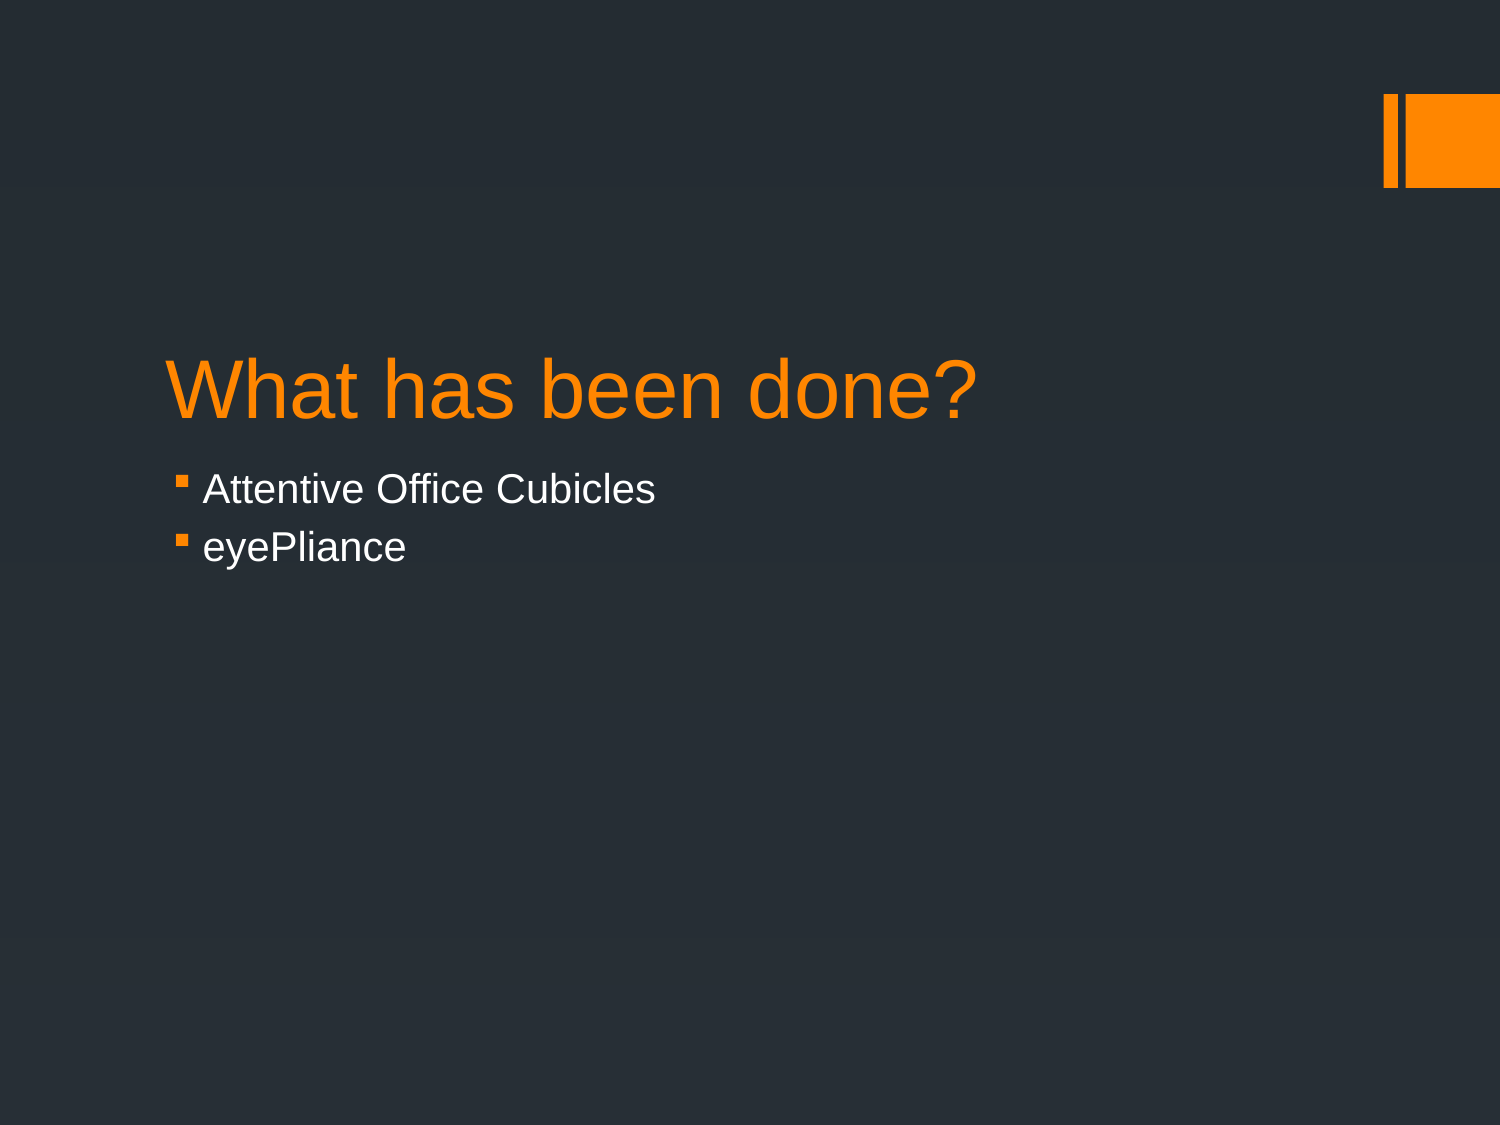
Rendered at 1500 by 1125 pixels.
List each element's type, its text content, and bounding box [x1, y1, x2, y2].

title What has been done? [150, 253, 1350, 443]
list Attentive Office Cubicles eyePliance [150, 454, 1350, 1035]
